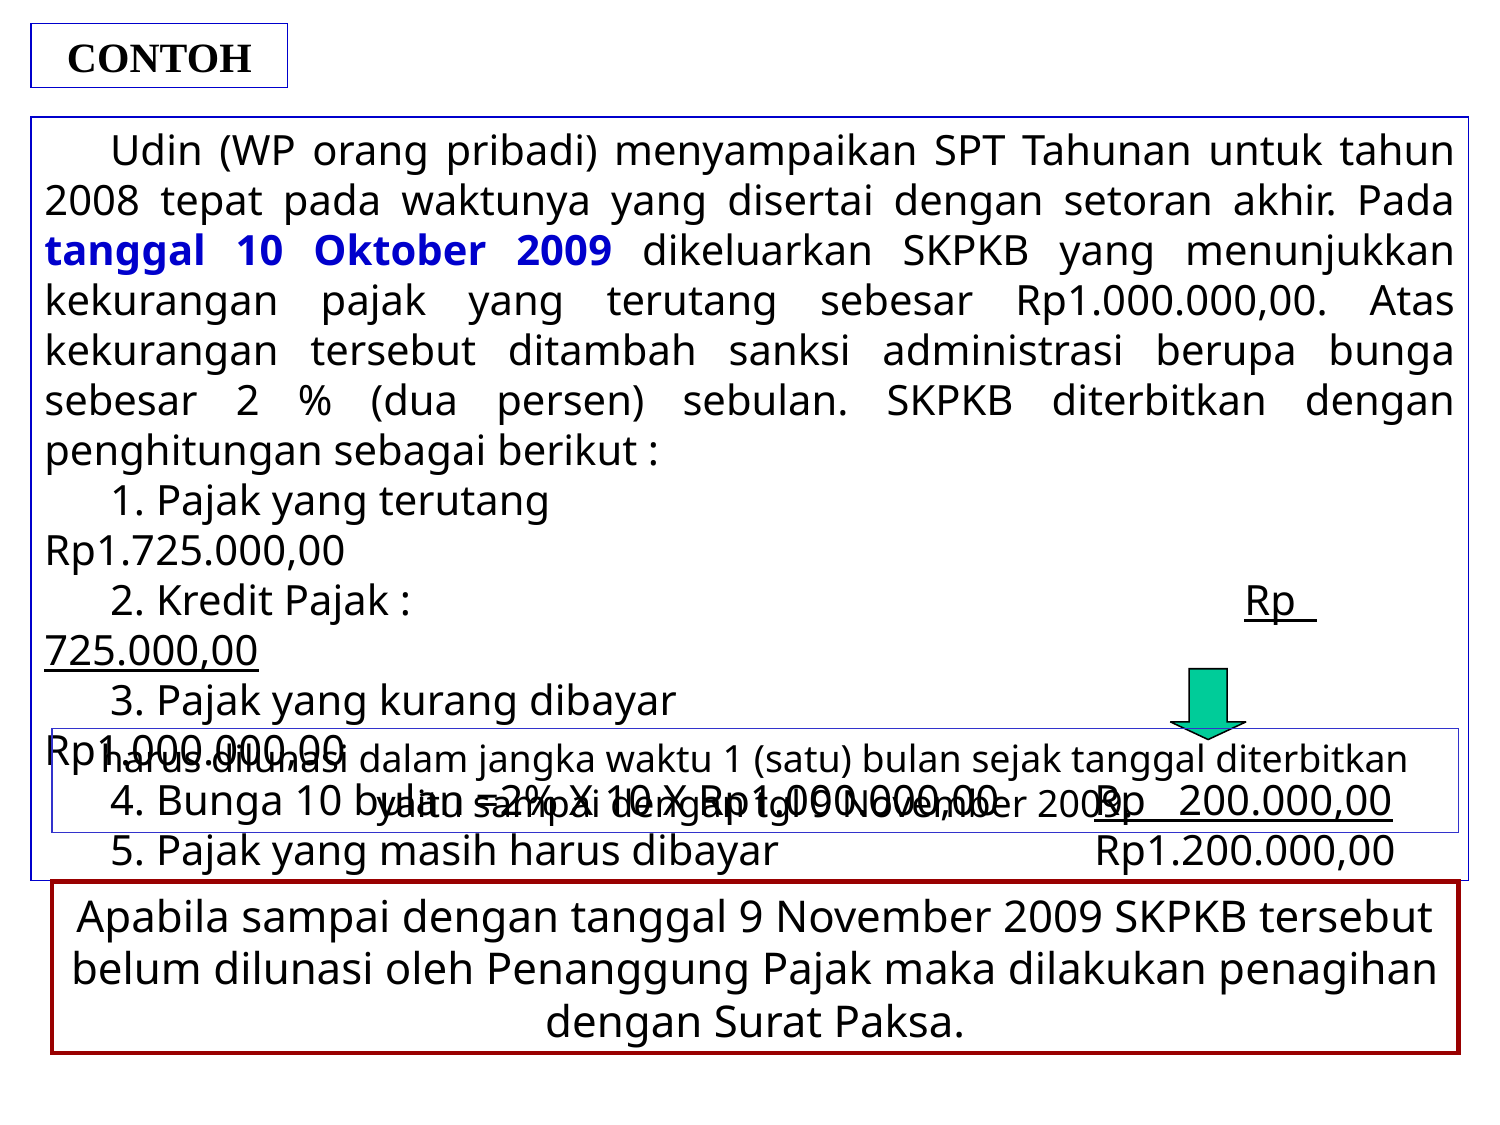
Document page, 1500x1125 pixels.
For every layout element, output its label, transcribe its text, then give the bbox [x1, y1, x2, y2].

text_box harus dilunasi dalam jangka waktu 1 (satu) bulan sejak tanggal diterbitkan yaitu sampai dengan tgl 9 November 2009. [52, 728, 1459, 833]
text_box Apabila sampai dengan tanggal 9 November 2009 SKPKB tersebut belum dilunasi oleh Penanggung Pajak maka dilakukan penagihan dengan Surat Paksa. [52, 881, 1459, 1054]
title CONTOH [30, 23, 288, 88]
text_box Udin (WP orang pribadi) menyampaikan SPT Tahunan untuk tahun 2008 tepat pada waktunya yang disertai dengan setoran akhir. Pada tanggal 10 Oktober 2009 dikeluarkan SKPKB yang menunjukkan kekurangan pajak yang terutang sebesar Rp1.000.000,00. Atas kekurangan tersebut ditambah sanksi administrasi berupa bunga sebesar 2 % (dua persen) sebulan. SKPKB diterbitkan dengan penghitungan sebagai berikut : 1. Pajak yang terutang Rp1.725.000,00 2. Kredit Pajak : Rp 725.000,00 3. Pajak yang kurang dibayar Rp1.000.000,00 4. Bunga 10 bulan =2% X 10 X Rp1.000.000,00 Rp 200.000,00 5. Pajak yang masih harus dibayar Rp1.200.000,00 [31, 117, 1469, 881]
text_box [1170, 668, 1247, 728]
